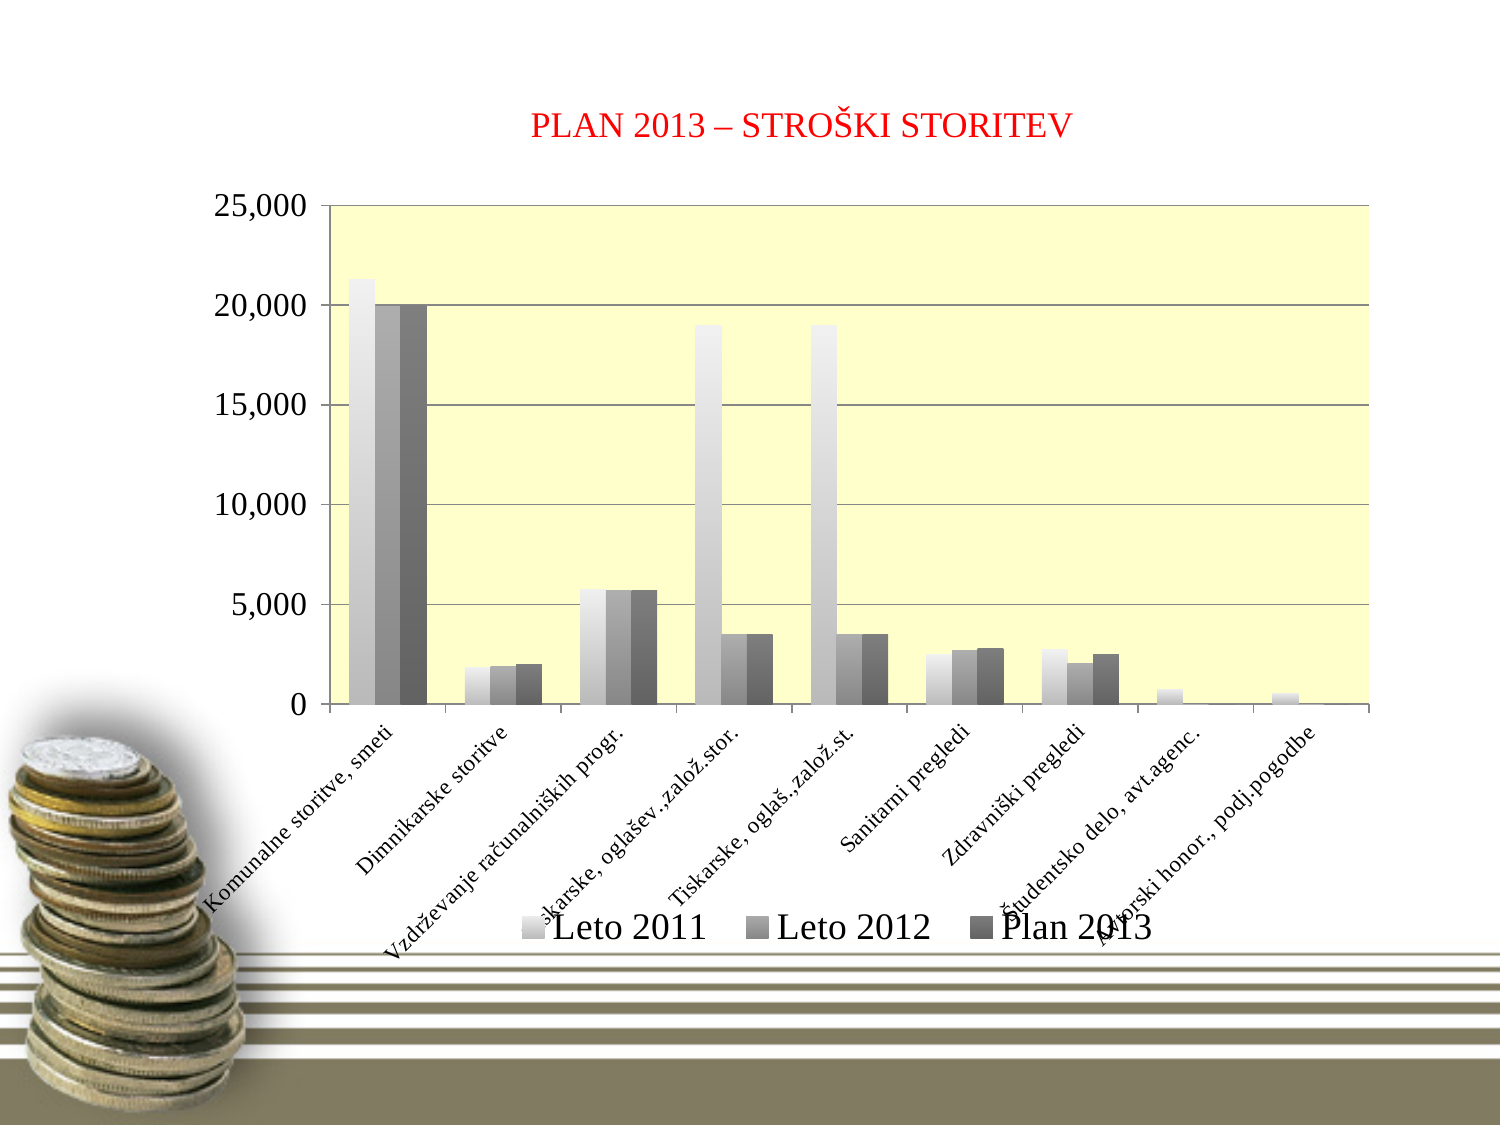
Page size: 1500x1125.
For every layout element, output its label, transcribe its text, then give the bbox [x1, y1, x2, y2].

chart [123, 125, 1449, 1005]
picture [0, 0, 1500, 1125]
title PLAN 2013 – STROŠKI STORITEV [234, 93, 1388, 123]
